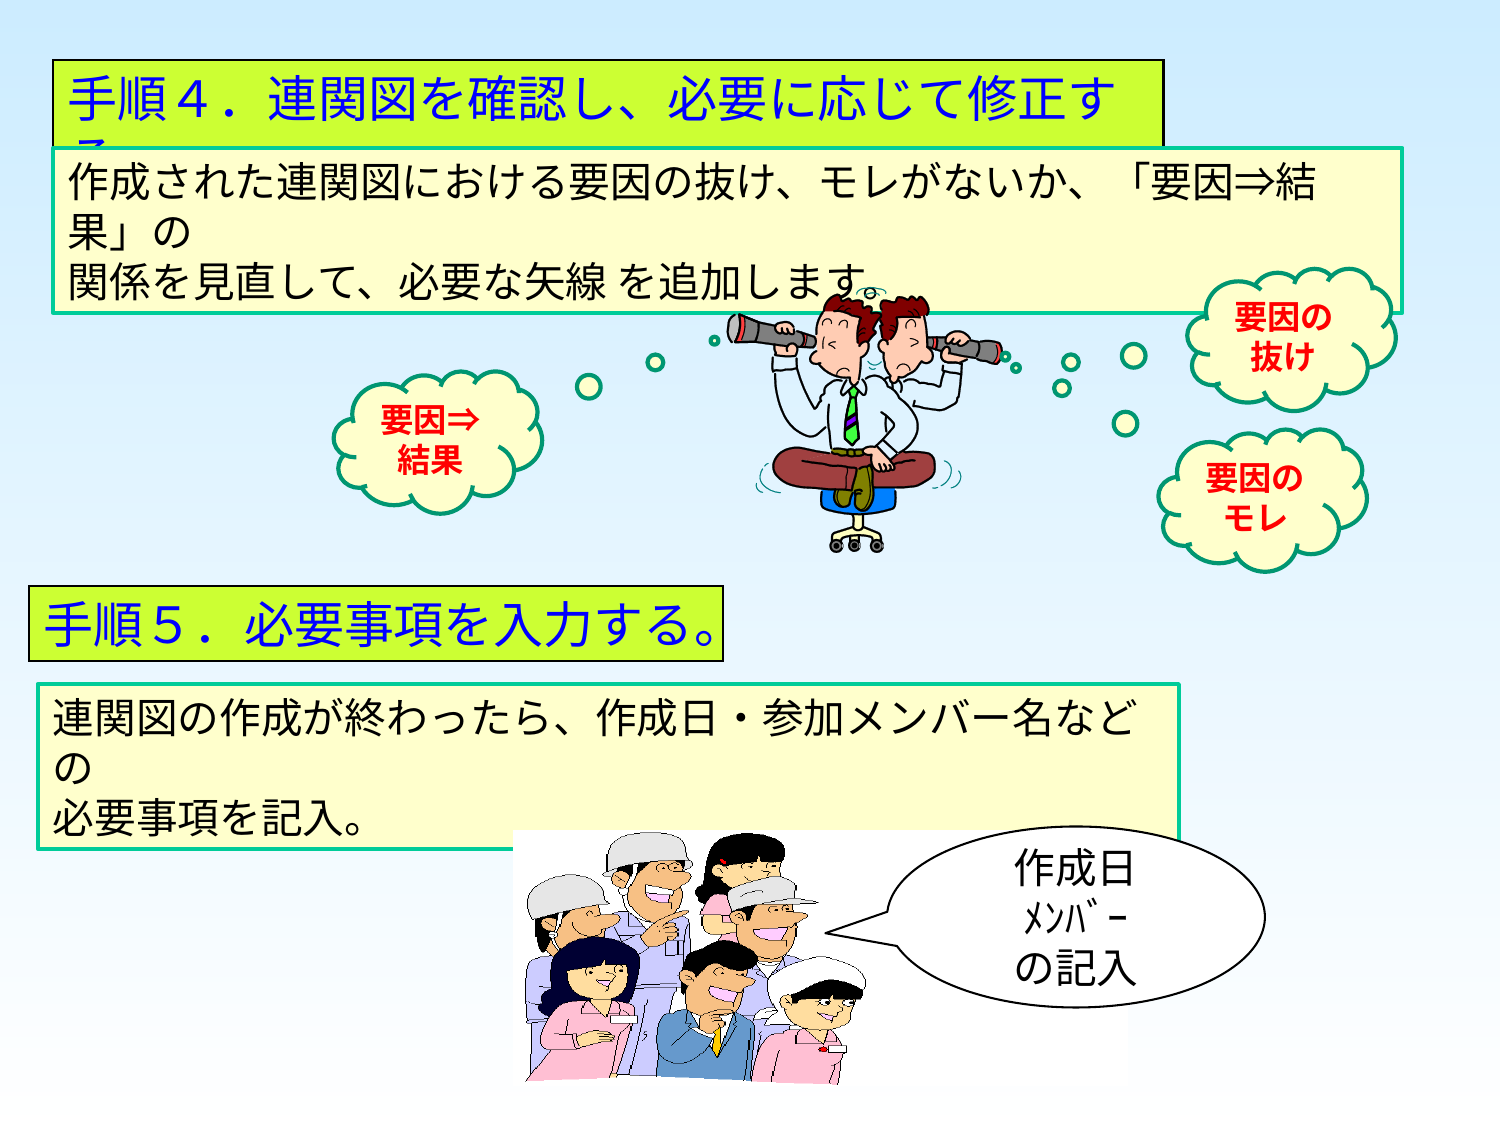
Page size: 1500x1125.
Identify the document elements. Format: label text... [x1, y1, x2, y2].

picture [722, 283, 1007, 557]
text_box 要因⇒結果 [331, 369, 545, 516]
text_box 手順４．連関図を確認し、必要に応じて修正する。 [53, 60, 1164, 146]
text_box 要因⇒結果 [645, 352, 666, 373]
text_box 要因⇒結果 [708, 334, 717, 347]
text_box 手順５．必要事項を入力する。 [29, 586, 724, 661]
text_box 作成された連関図における要因の抜け、モレがないか、「要因⇒結果」の 関係を見直して、必要な矢線 を追加します。 [51, 146, 1404, 315]
text_box 要因の抜け [1011, 361, 1022, 374]
text_box 要因の抜け [1119, 341, 1148, 370]
text_box 要因のモレ [1111, 409, 1140, 438]
text_box 要因⇒結果 [574, 372, 603, 401]
text_box 連関図の作成が終わったら、作成日・参加メンバー名などの 必要事項を記入。 [36, 682, 1181, 851]
text_box 要因のモレ [1052, 378, 1072, 399]
text_box 要因の抜け [1185, 266, 1398, 414]
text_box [513, 826, 1265, 1087]
text_box 要因の抜け [1060, 352, 1081, 373]
text_box 要因のモレ [1156, 427, 1370, 574]
